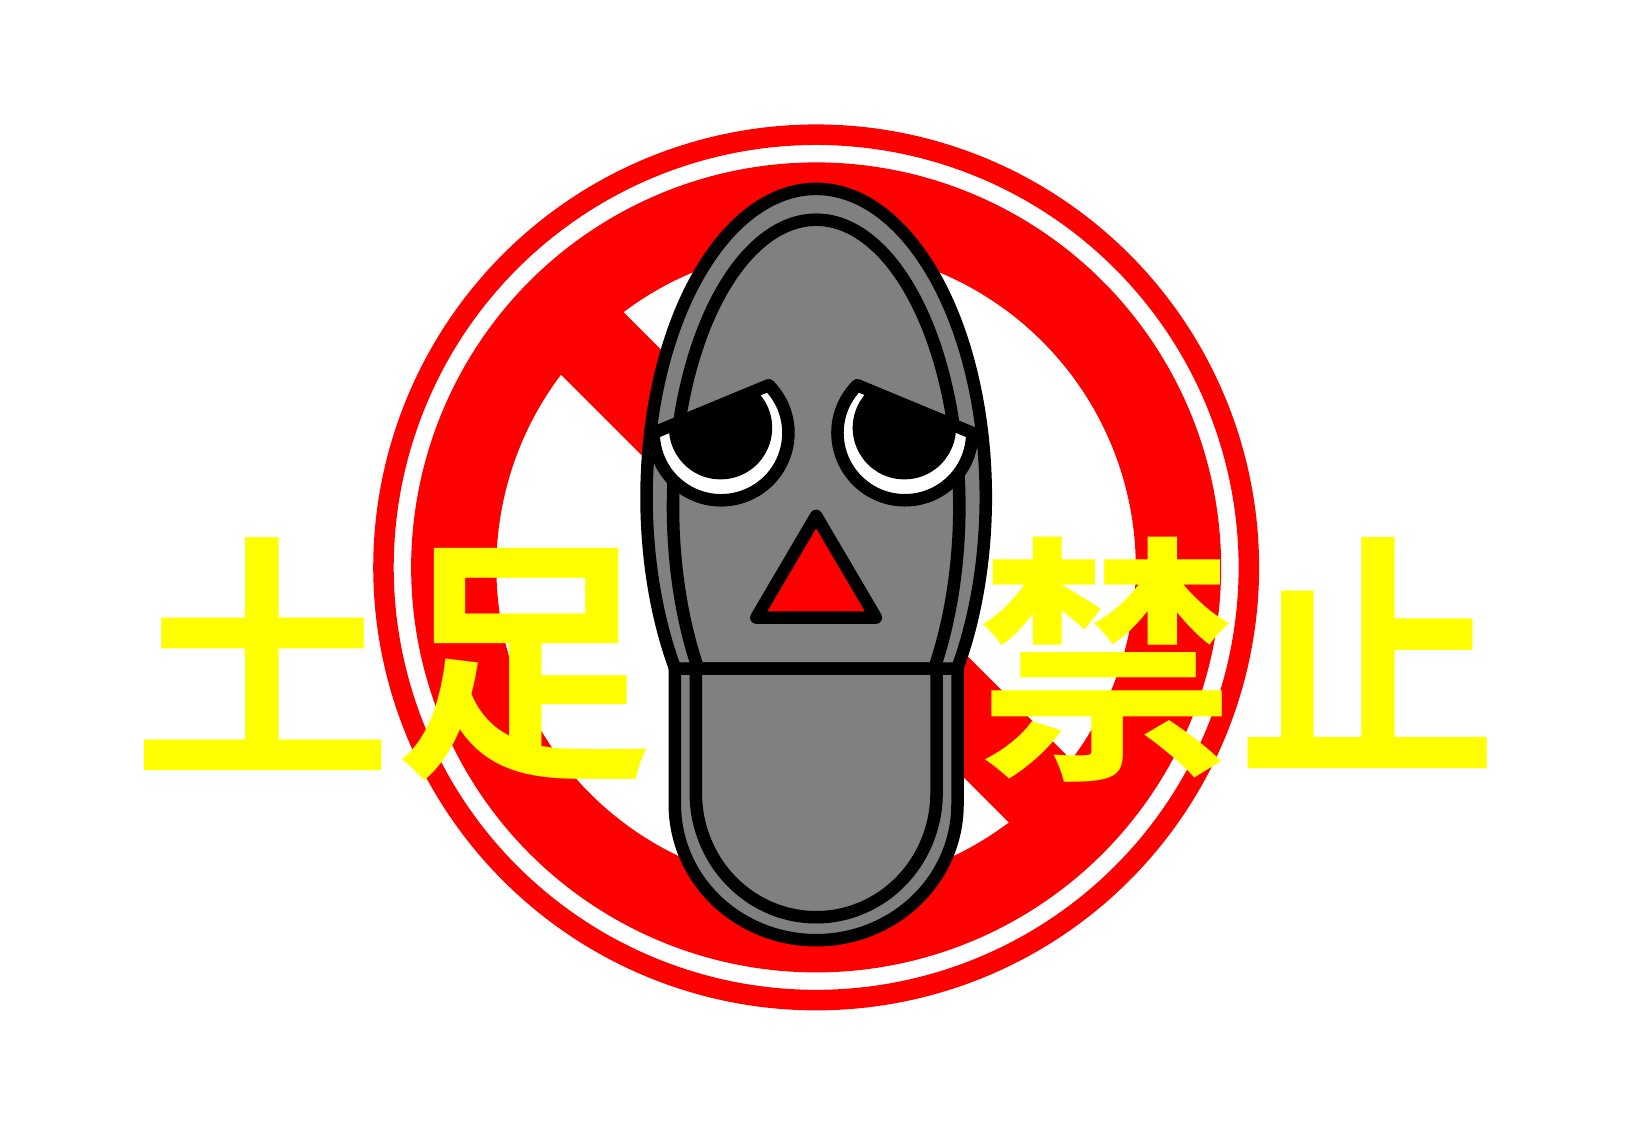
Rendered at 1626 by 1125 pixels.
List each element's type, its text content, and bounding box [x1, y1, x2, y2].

text_box 土足 禁止 [1264, 490, 1595, 818]
text_box 土足 禁止 [37, 490, 367, 818]
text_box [372, 124, 1260, 1011]
